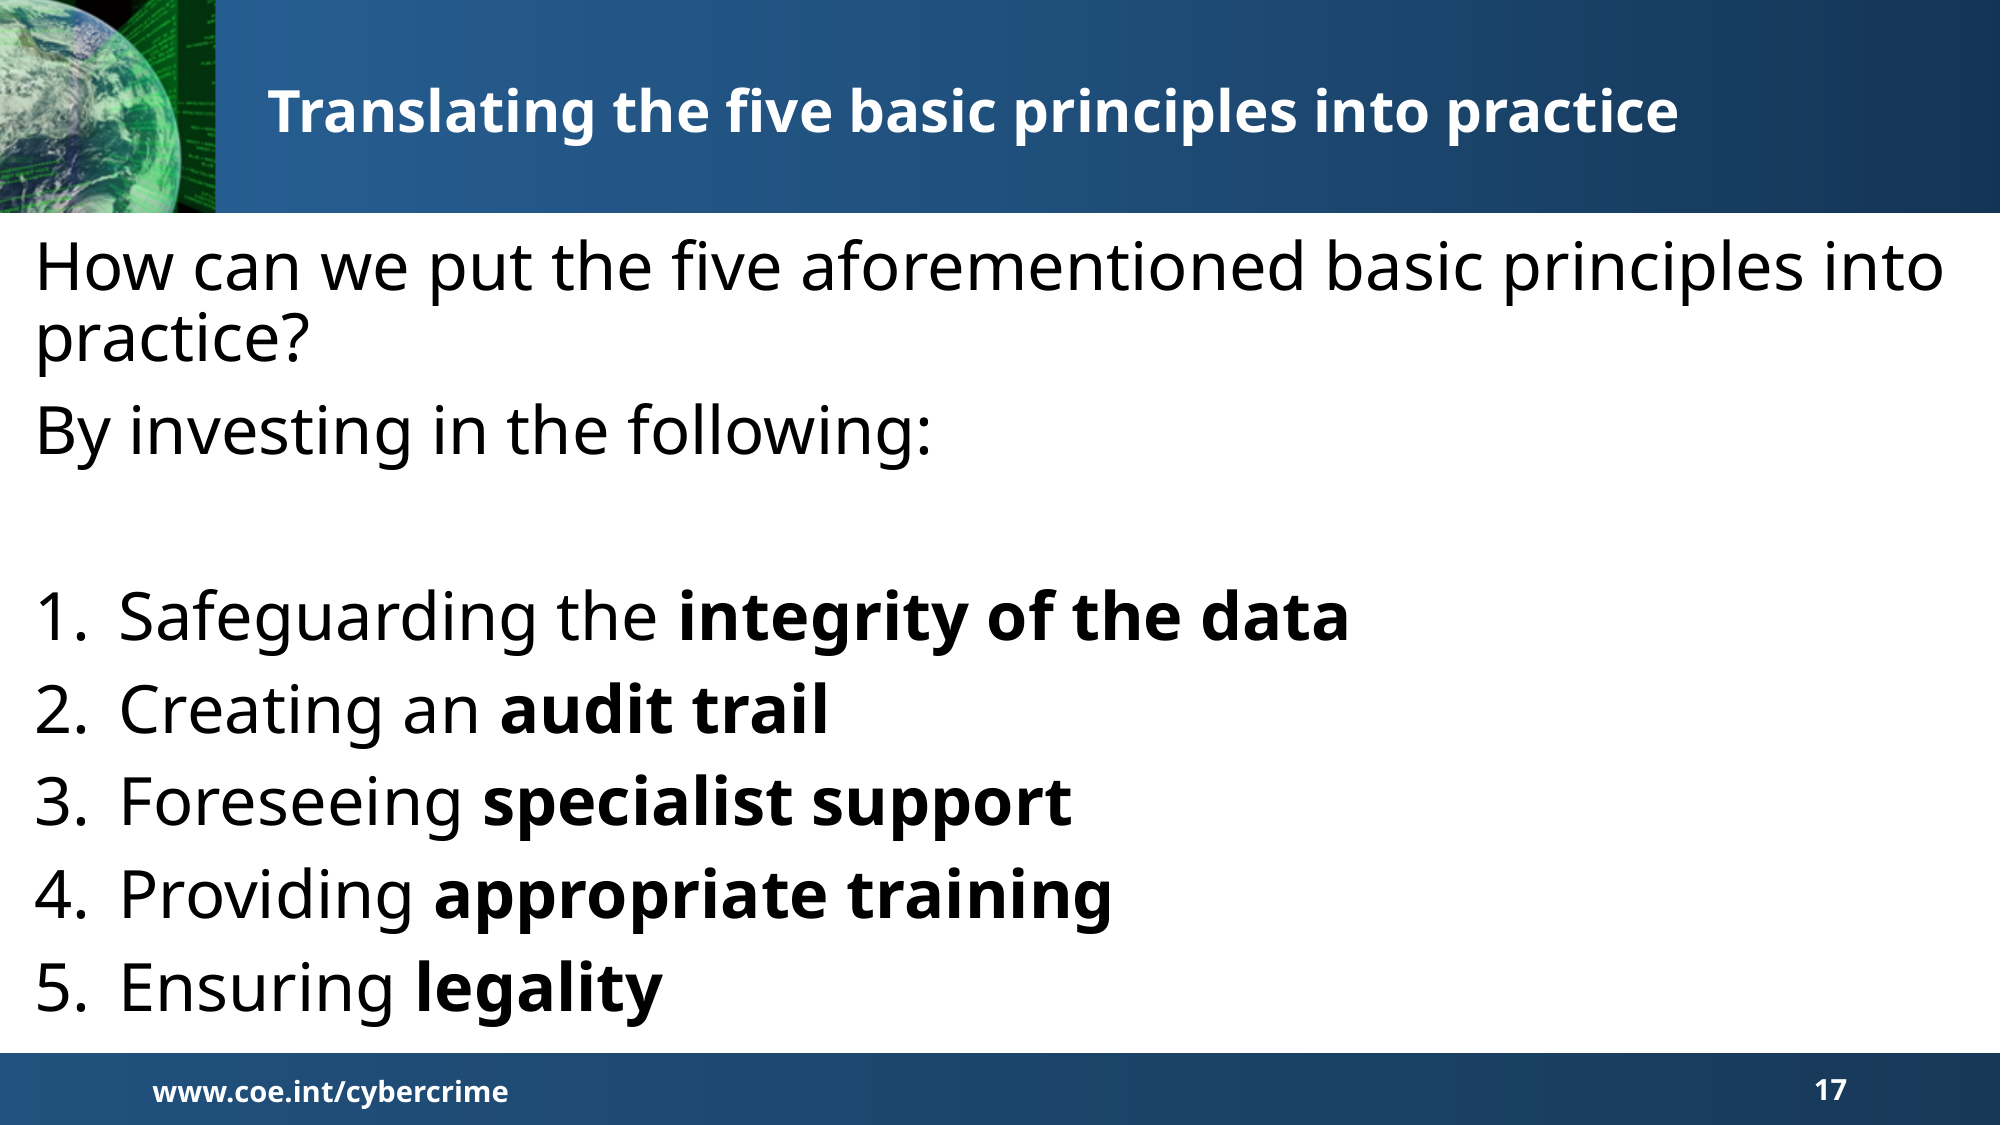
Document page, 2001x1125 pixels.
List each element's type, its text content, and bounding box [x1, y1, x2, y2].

list How can we put the five aforementioned basic principles into practice? By investing in the following: Safeguarding the integrity of the data Creating an audit trail Foreseeing specialist support Providing appropriate training Ensuring legality [19, 224, 1978, 1020]
picture [0, 0, 2000, 213]
title Translating the five basic principles into practice [252, 39, 1978, 189]
slide_number www.coe.int/cybercrime [137, 1061, 588, 1121]
slide_number 17 [1412, 1061, 1863, 1121]
